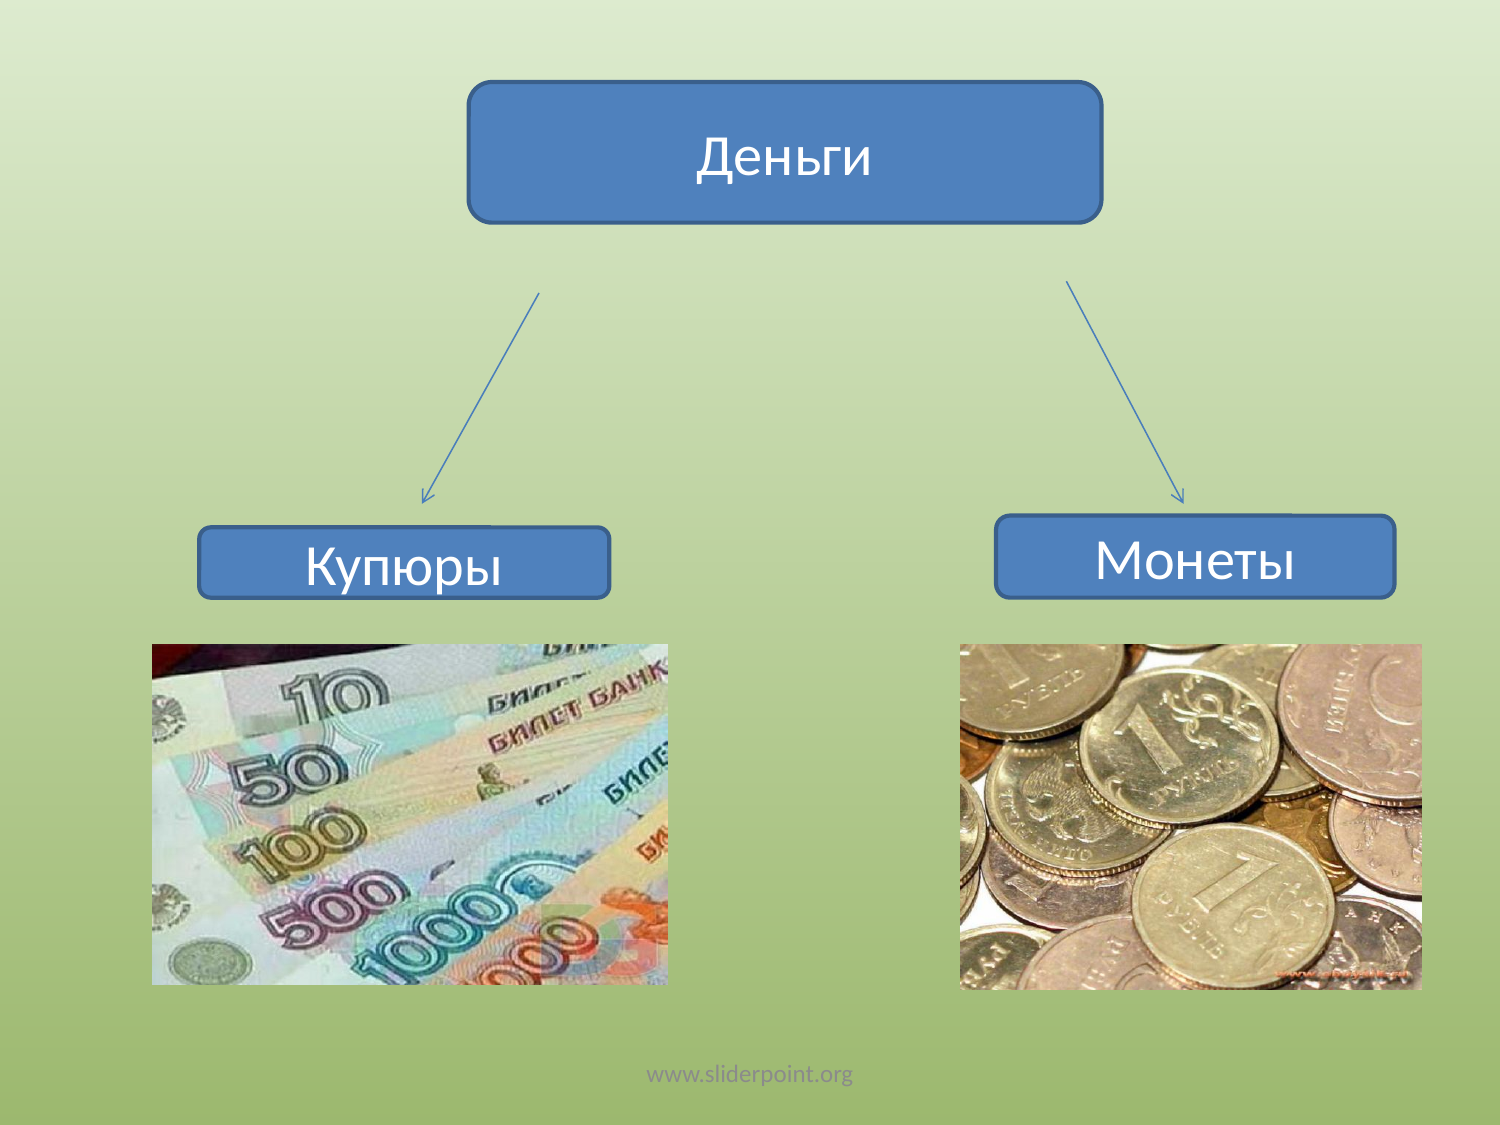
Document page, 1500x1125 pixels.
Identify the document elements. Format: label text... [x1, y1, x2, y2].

text_box Деньги [466, 79, 1104, 225]
text_box Монеты [993, 513, 1397, 600]
text_box Купюры [197, 525, 612, 600]
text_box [1013, 333, 1237, 452]
footer www.sliderpoint.org [512, 1042, 988, 1103]
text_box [374, 339, 587, 458]
picture [960, 644, 1422, 991]
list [152, 644, 669, 985]
